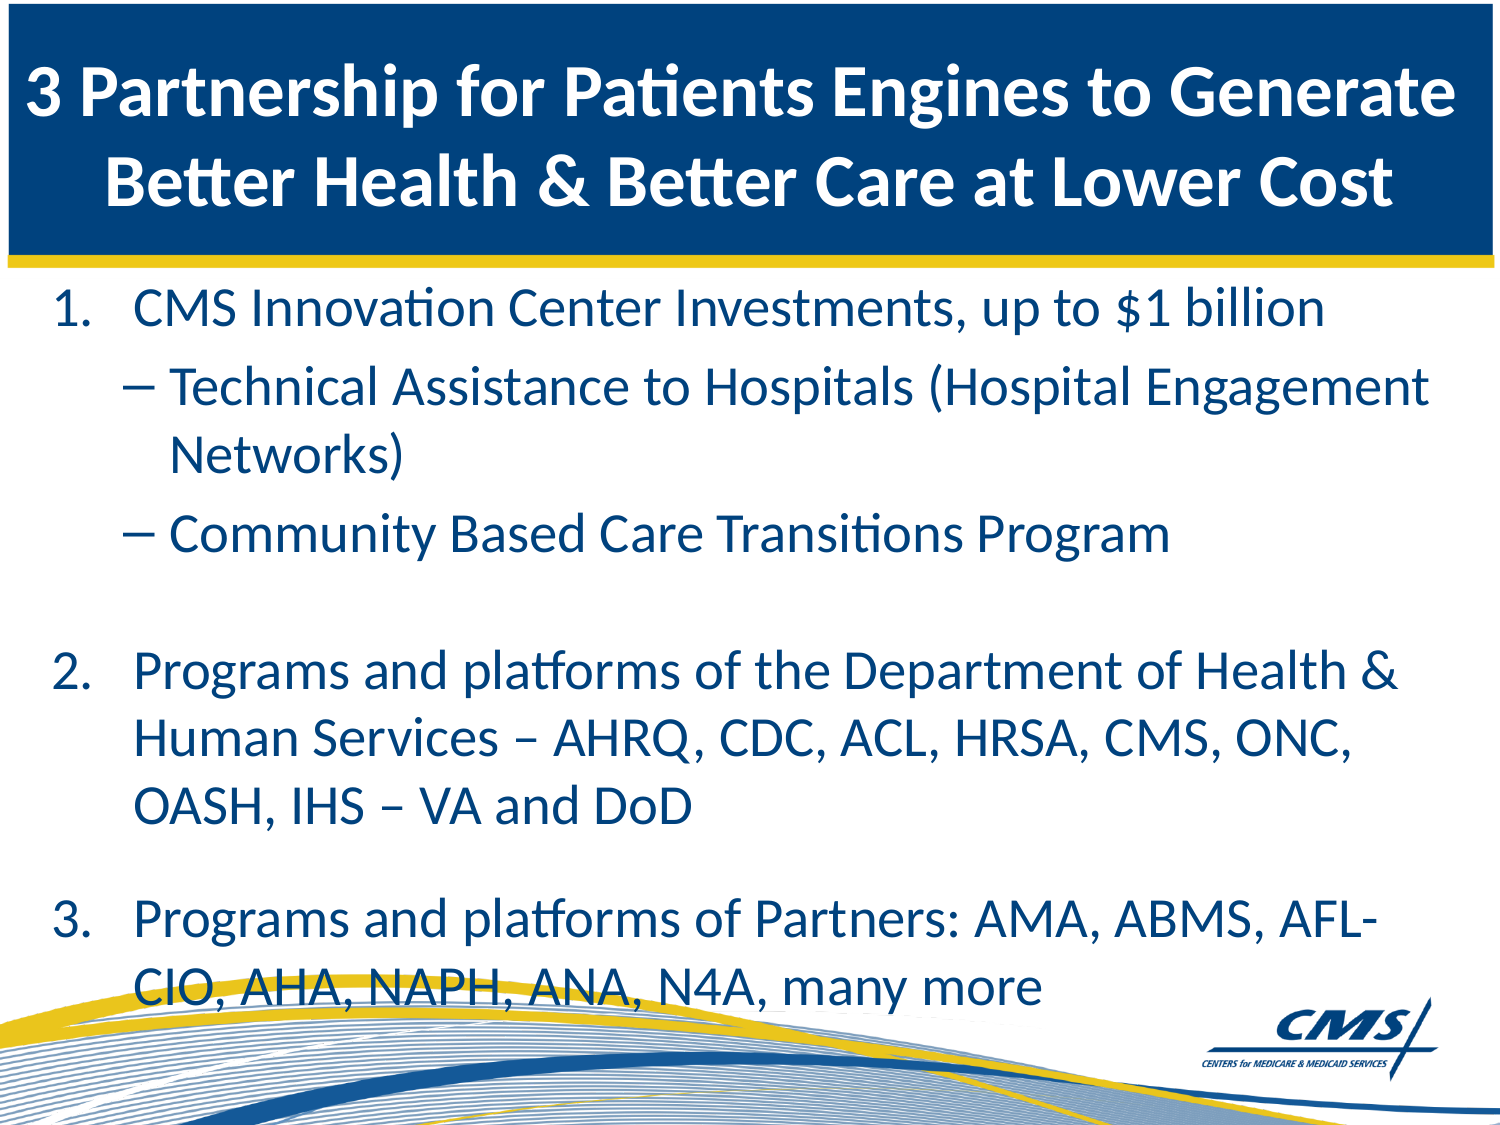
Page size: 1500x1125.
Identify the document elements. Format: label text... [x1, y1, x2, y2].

picture [0, 263, 1500, 1125]
title 3 Partnership for Patients Engines to Generate Better Health & Better Care at Lower Cost [0, 0, 1500, 263]
list CMS Innovation Center Investments, up to $1 billion Technical Assistance to Hospitals (Hospital Engagement Networks) Community Based Care Transitions Program Programs and platforms of the Department of Health & Human Services – AHRQ, CDC, ACL, HRSA, CMS, ONC, OASH, IHS – VA and DoD Programs and platforms of Partners: AMA, ABMS, AFL-CIO, AHA, NAPH, ANA, N4A, many more [35, 262, 1459, 1026]
